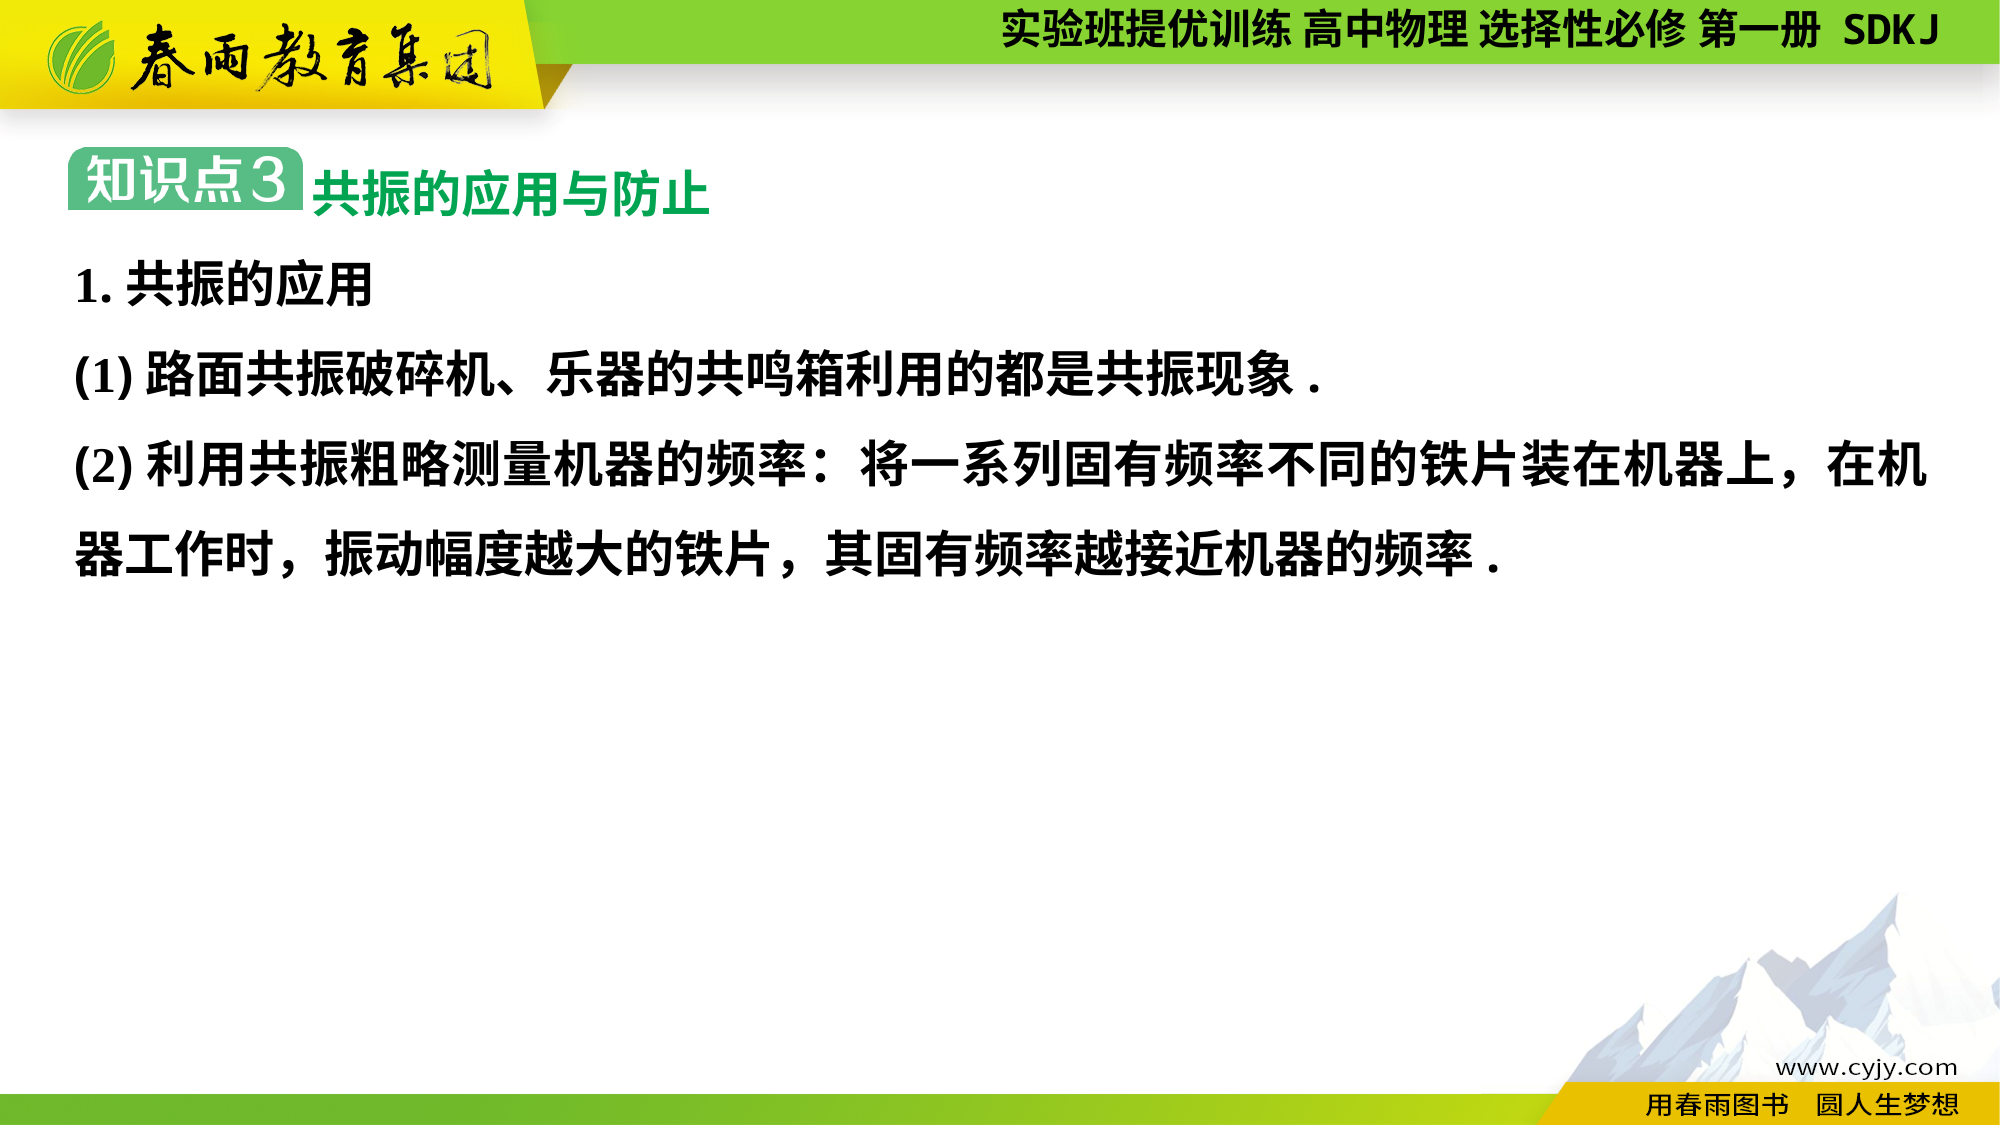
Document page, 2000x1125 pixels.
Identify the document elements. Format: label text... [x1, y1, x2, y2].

list 共振的应用与防止 1.共振的应用 (1)路面共振破碎机、乐器的共鸣箱利用的都是共振现象. (2)利用共振粗略测量机器的频率：将一系列固有频率不同的铁片装在机器上，在机器工作时，振动幅度越大的铁片，其固有频率越接近机器的频率. [59, 125, 1944, 595]
picture [0, 0, 2000, 1125]
